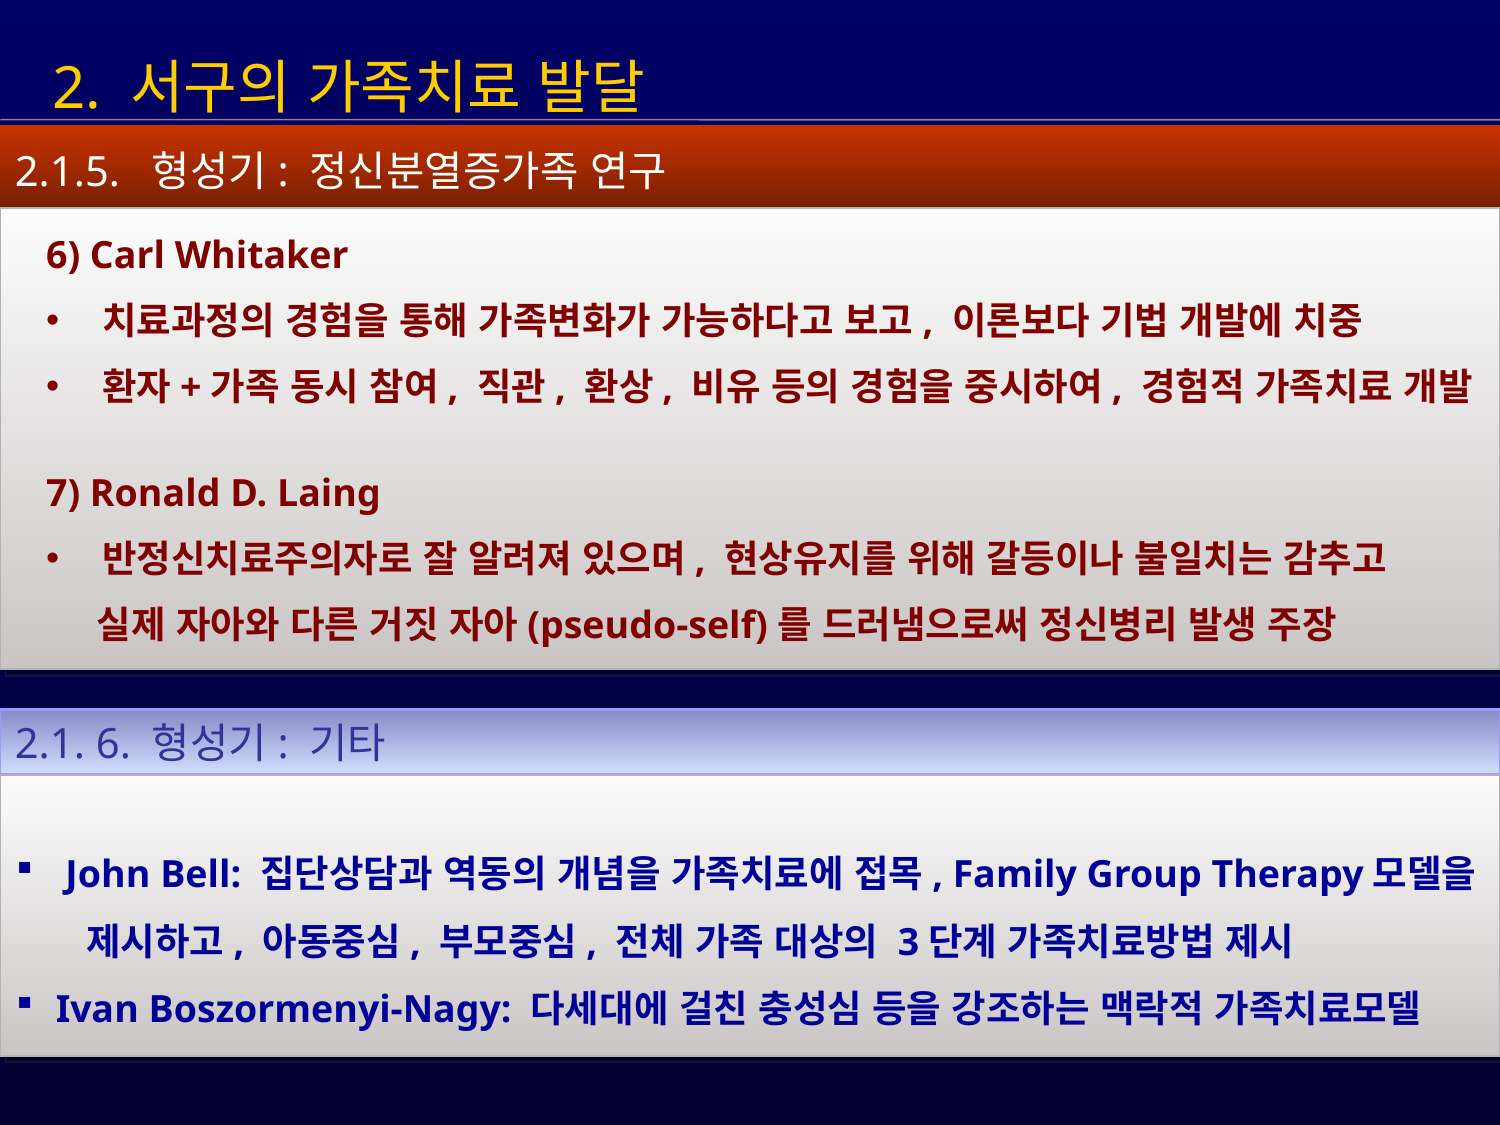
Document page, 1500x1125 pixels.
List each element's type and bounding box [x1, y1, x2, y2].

text_box [0, 42, 1500, 1056]
